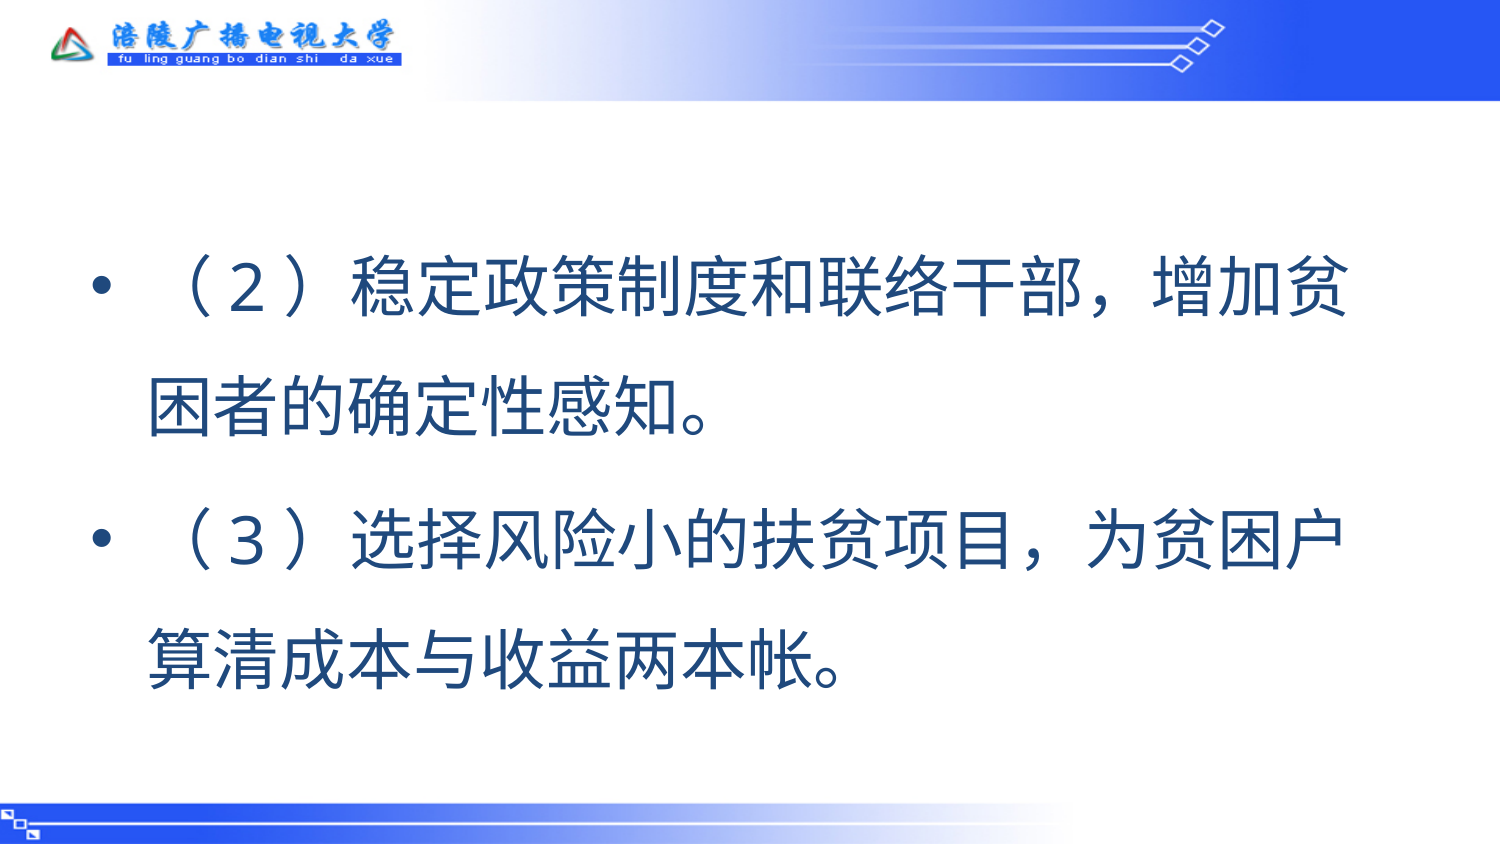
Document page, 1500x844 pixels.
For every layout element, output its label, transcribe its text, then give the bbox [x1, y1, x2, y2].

picture [0, 0, 1500, 844]
list （2）稳定政策制度和联络干部，增加贫困者的确定性感知。 （3）选择风险小的扶贫项目，为贫困户算清成本与收益两本帐。 [75, 196, 1425, 754]
